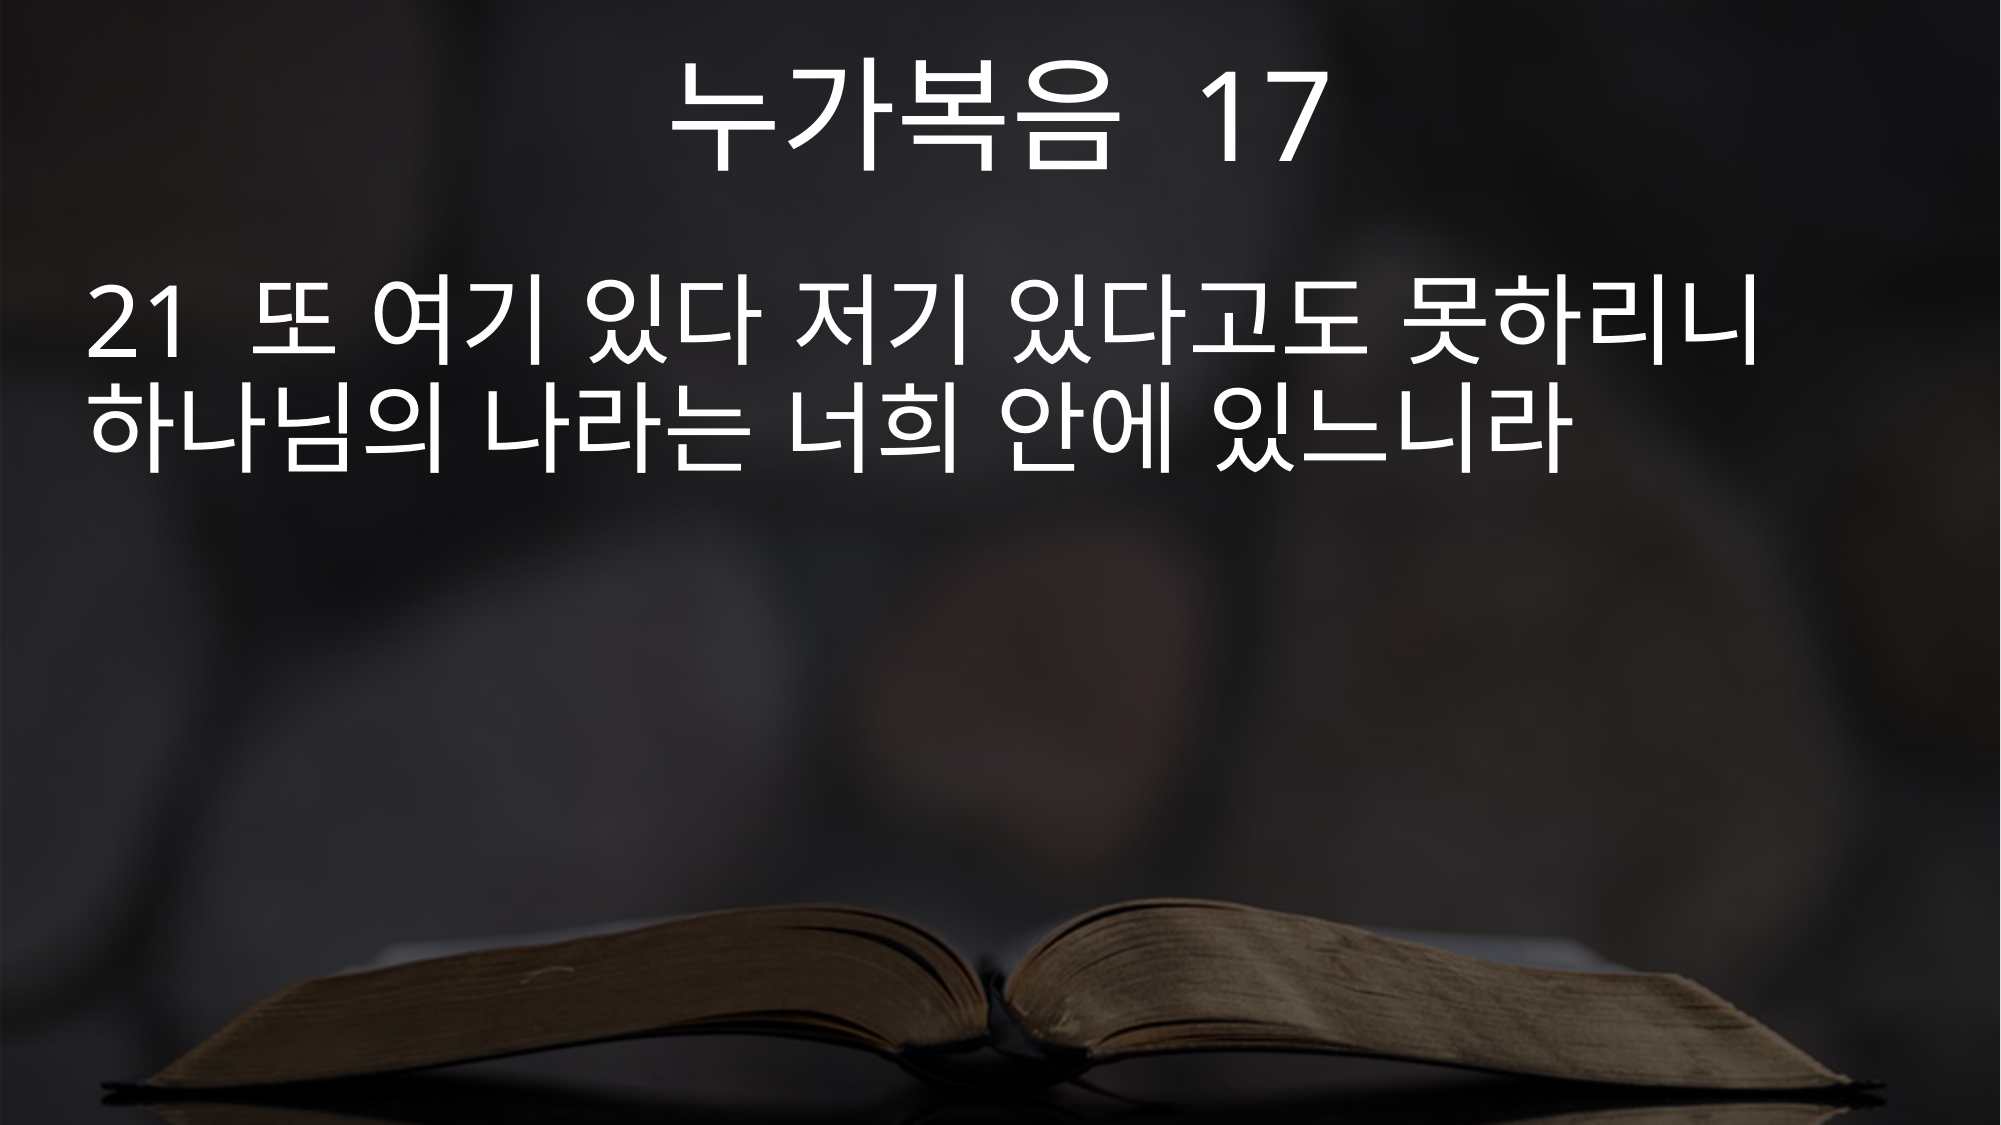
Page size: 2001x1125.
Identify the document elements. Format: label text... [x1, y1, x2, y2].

list 21 또 여기 있다 저기 있다고도 못하리니 하나님의 나라는 너희 안에 있느니라 [69, 263, 1953, 423]
footer 누가복음 17 [0, 32, 2000, 192]
picture [0, 0, 2001, 1125]
